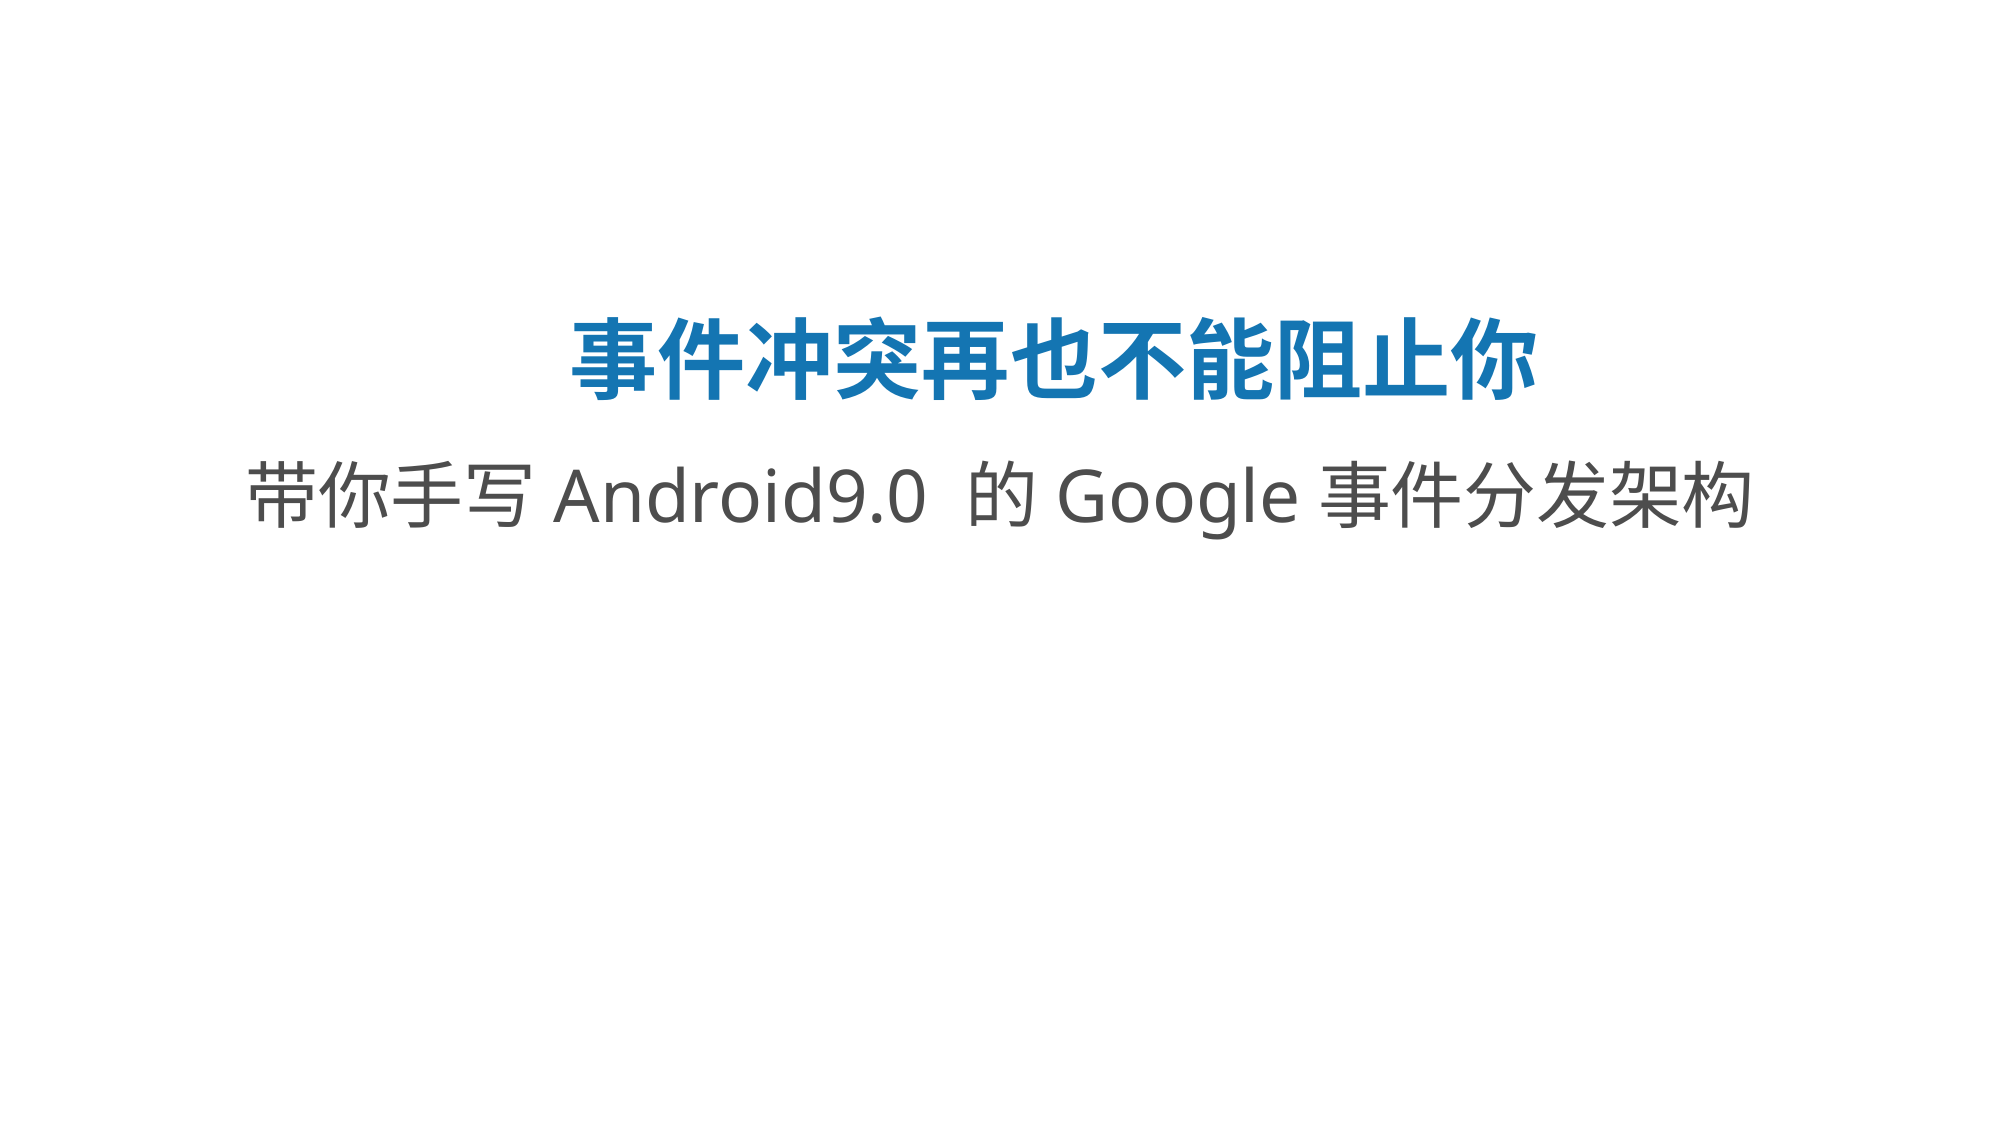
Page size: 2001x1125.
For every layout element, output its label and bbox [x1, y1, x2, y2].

text_box [213, 291, 1787, 546]
